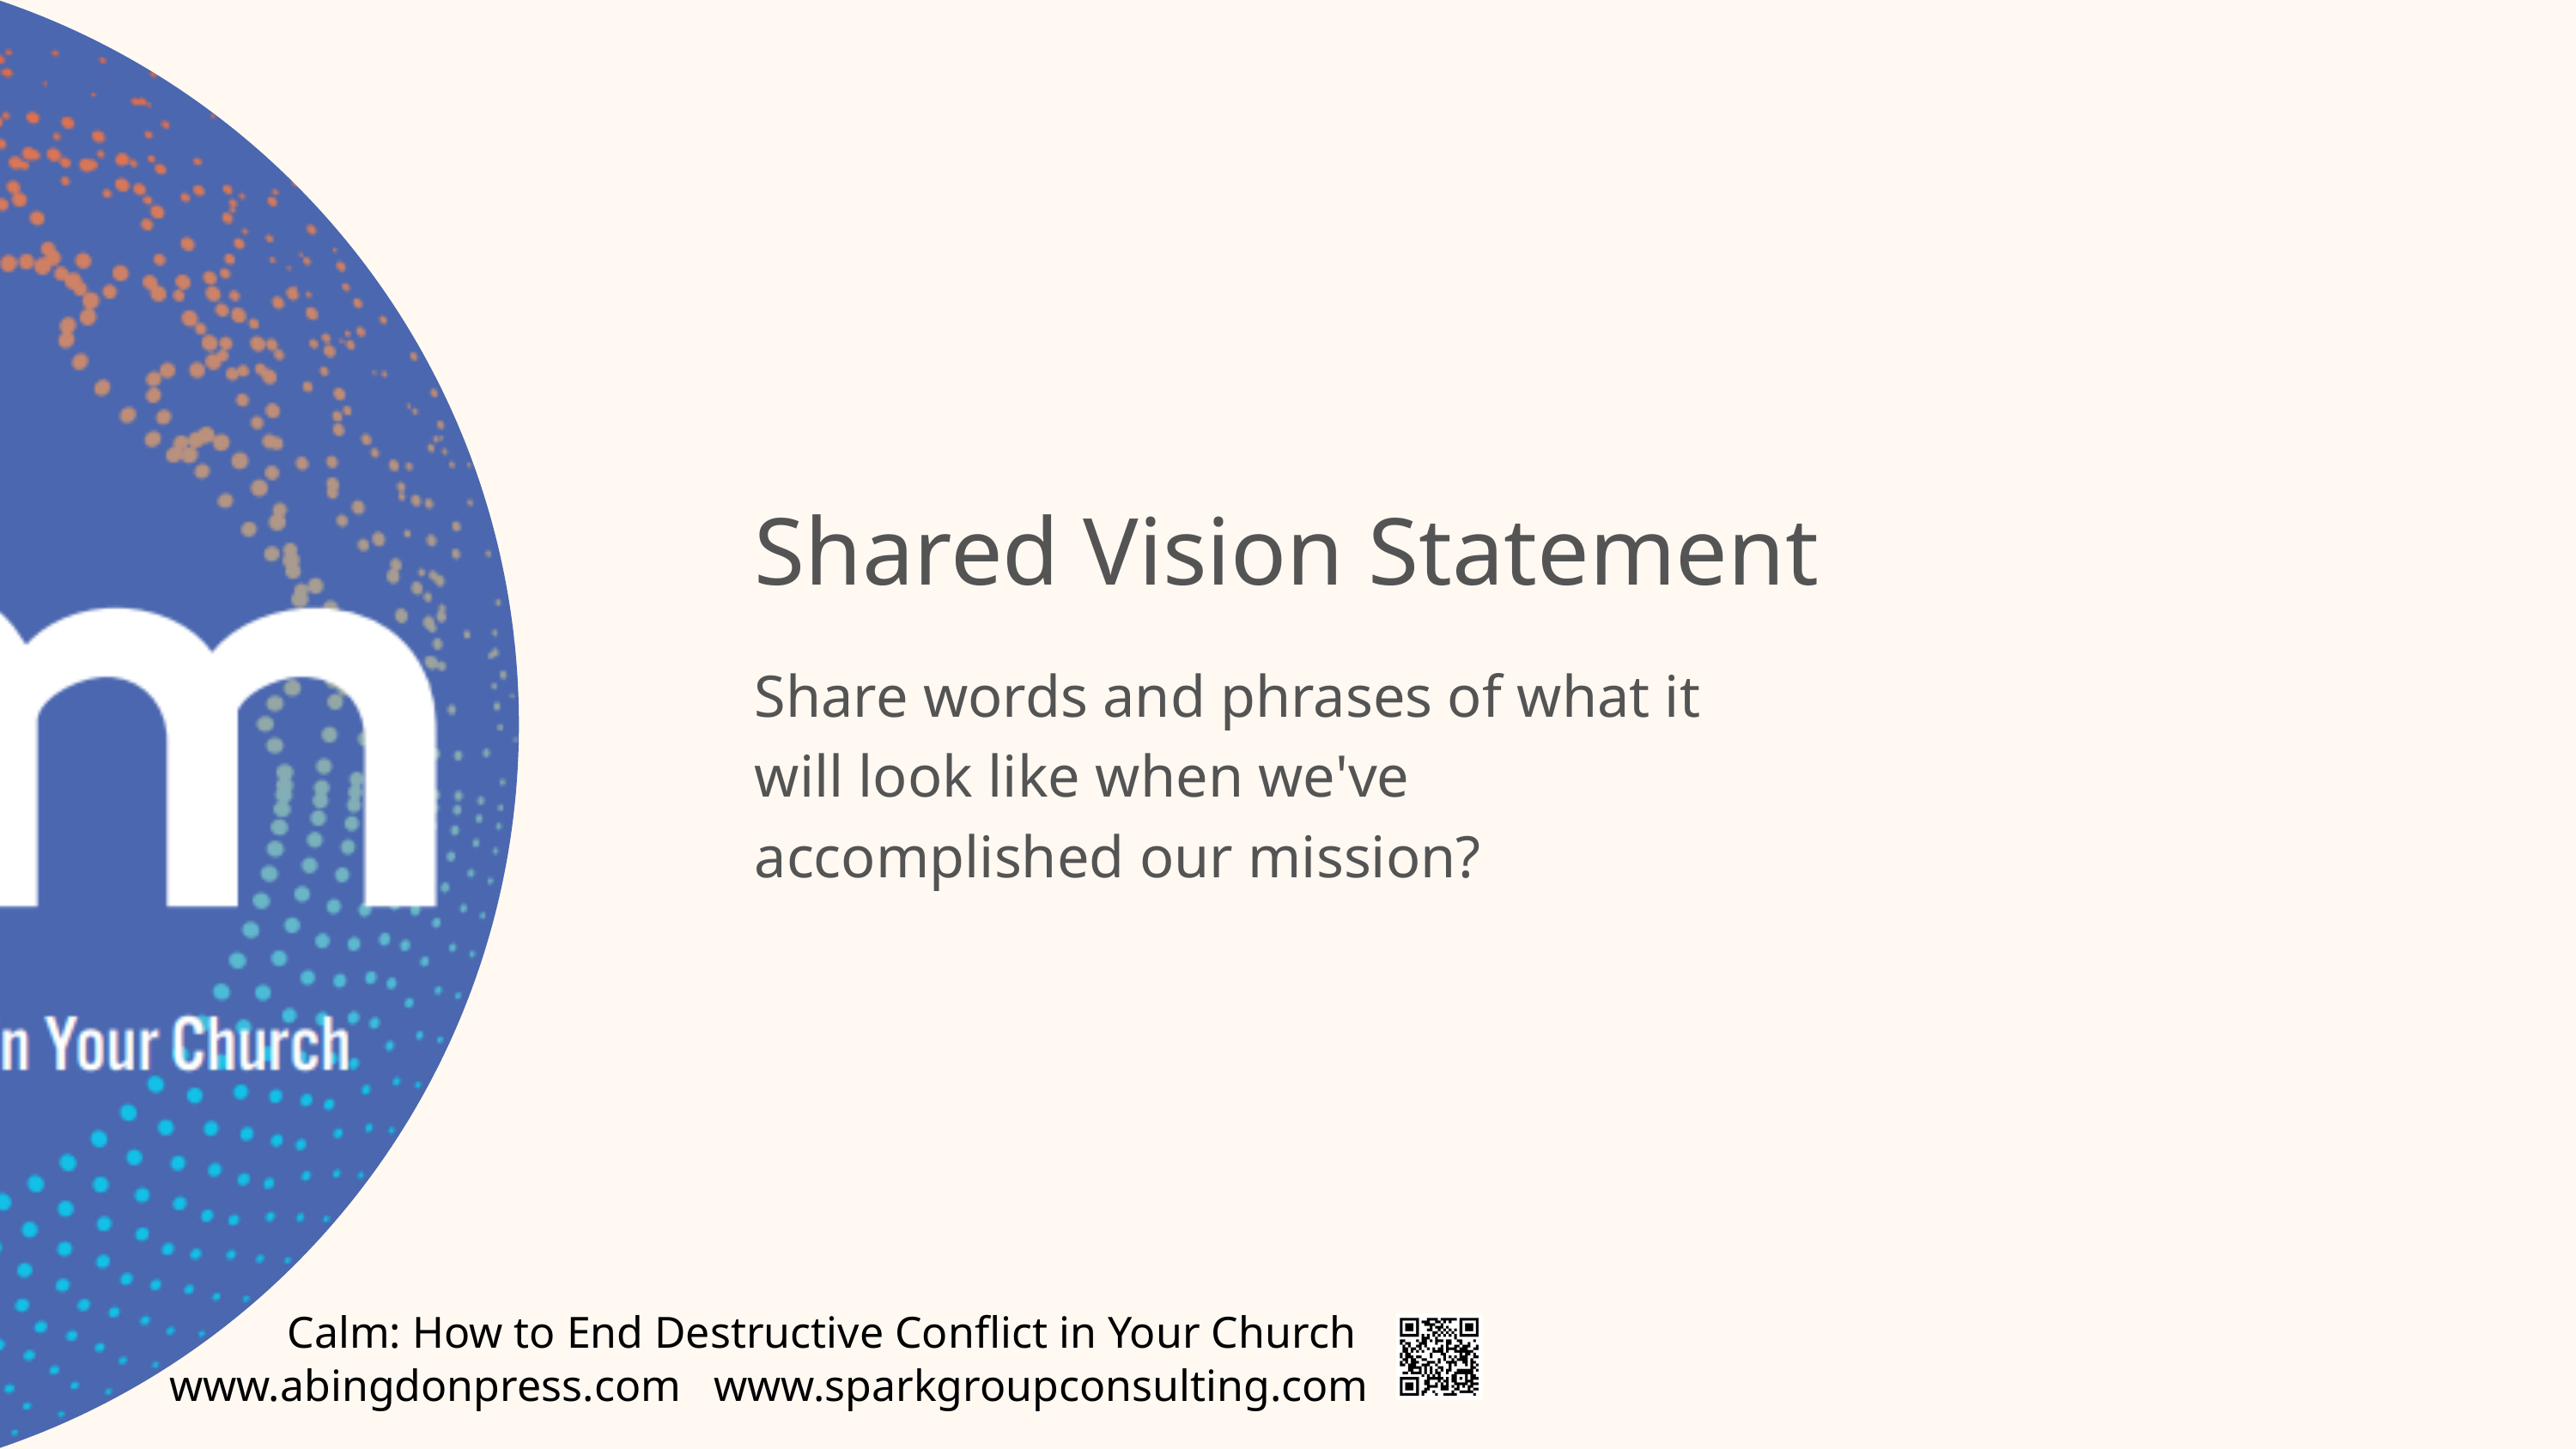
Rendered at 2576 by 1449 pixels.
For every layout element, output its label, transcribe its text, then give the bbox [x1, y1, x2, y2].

text_box www.sparkgroupconsulting.com [714, 1357, 1418, 1410]
text_box Share words and phrases of what it will look like when we've accomplished our mission? [754, 648, 1763, 889]
text_box Calm: How to End Destructive Conflict in Your Church [524, 1296, 1475, 1357]
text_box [0, 0, 519, 1449]
text_box Shared Vision Statement [754, 474, 1963, 604]
text_box [1418, 1313, 1483, 1400]
text_box www.abingdonpress.com [524, 1357, 714, 1410]
